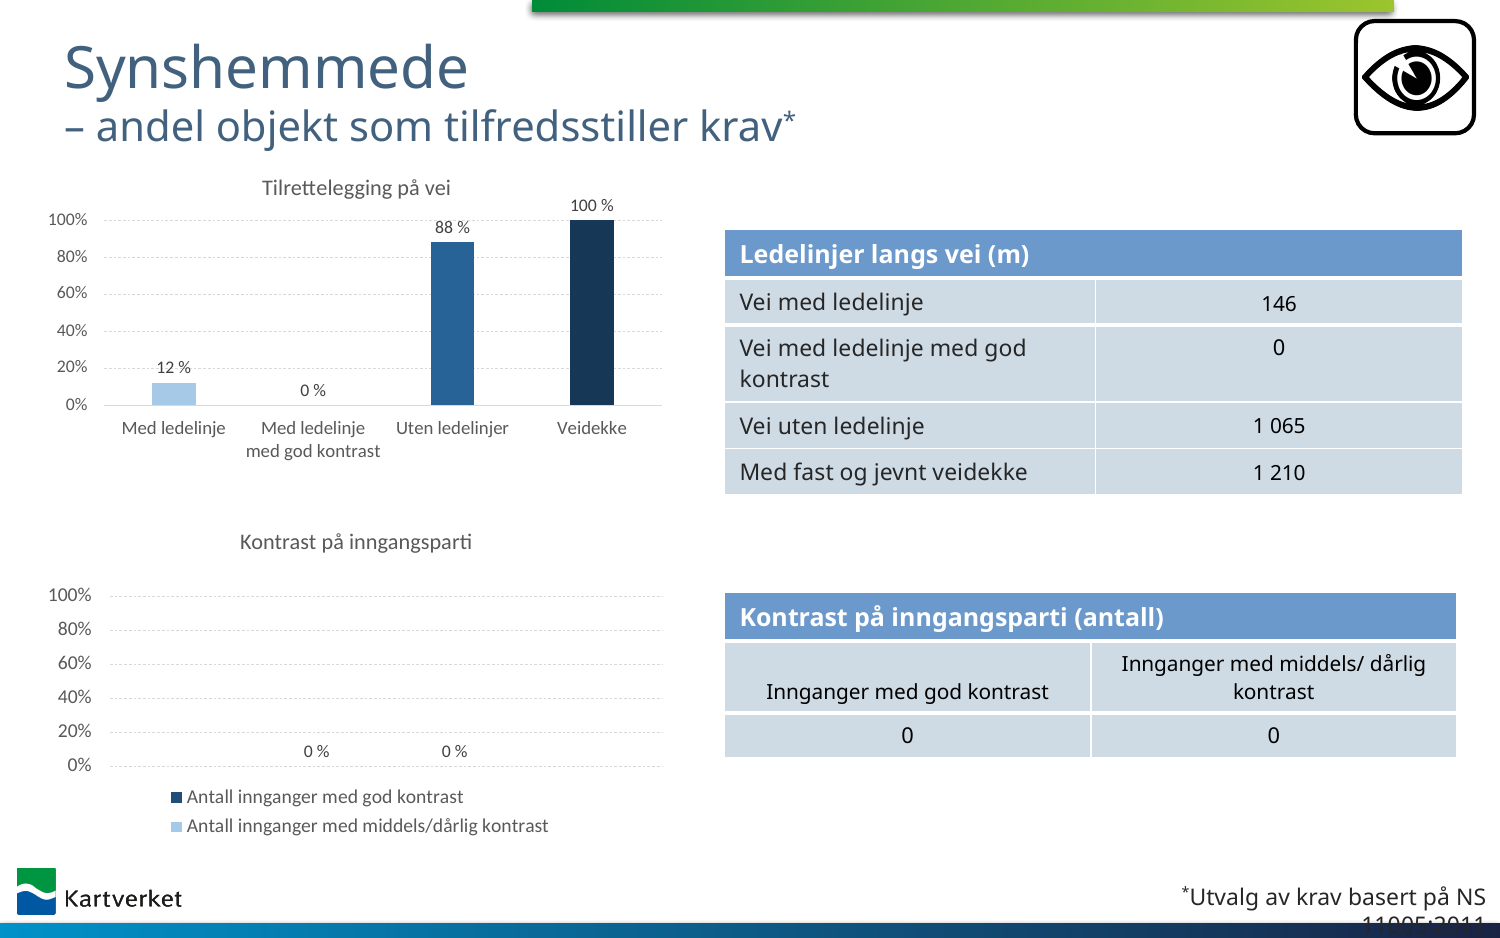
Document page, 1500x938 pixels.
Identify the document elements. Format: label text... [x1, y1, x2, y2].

table_cell Med fast og jevnt veidekke [725, 449, 1095, 494]
table_cell Innganger med middels/ dårlig kontrast [1092, 643, 1456, 711]
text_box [1355, 20, 1475, 134]
table_cell Vei med ledelinje med god kontrast [725, 327, 1095, 401]
table_cell 0 [725, 715, 1090, 757]
table_cell Innganger med god kontrast [725, 643, 1090, 711]
table_cell 1 210 [1096, 449, 1462, 494]
table_cell 0 [1096, 327, 1462, 401]
text_box Synshemmede – andel objekt som tilfredsstiller krav* [49, 24, 1431, 158]
table_cell 1 065 [1096, 403, 1462, 448]
table_cell Vei uten ledelinje [725, 403, 1095, 448]
table_header Kontrast på inngangsparti (antall) [725, 593, 1456, 639]
picture [41, 166, 673, 492]
table_cell 0 [1092, 715, 1456, 757]
table_cell 146 [1096, 280, 1462, 323]
picture [41, 520, 673, 846]
table_cell Vei med ledelinje [725, 280, 1095, 323]
text_box *Utvalg av krav basert på NS 11005:2011 [1068, 873, 1500, 938]
table_header Ledelinjer langs vei (m) [725, 230, 1462, 276]
